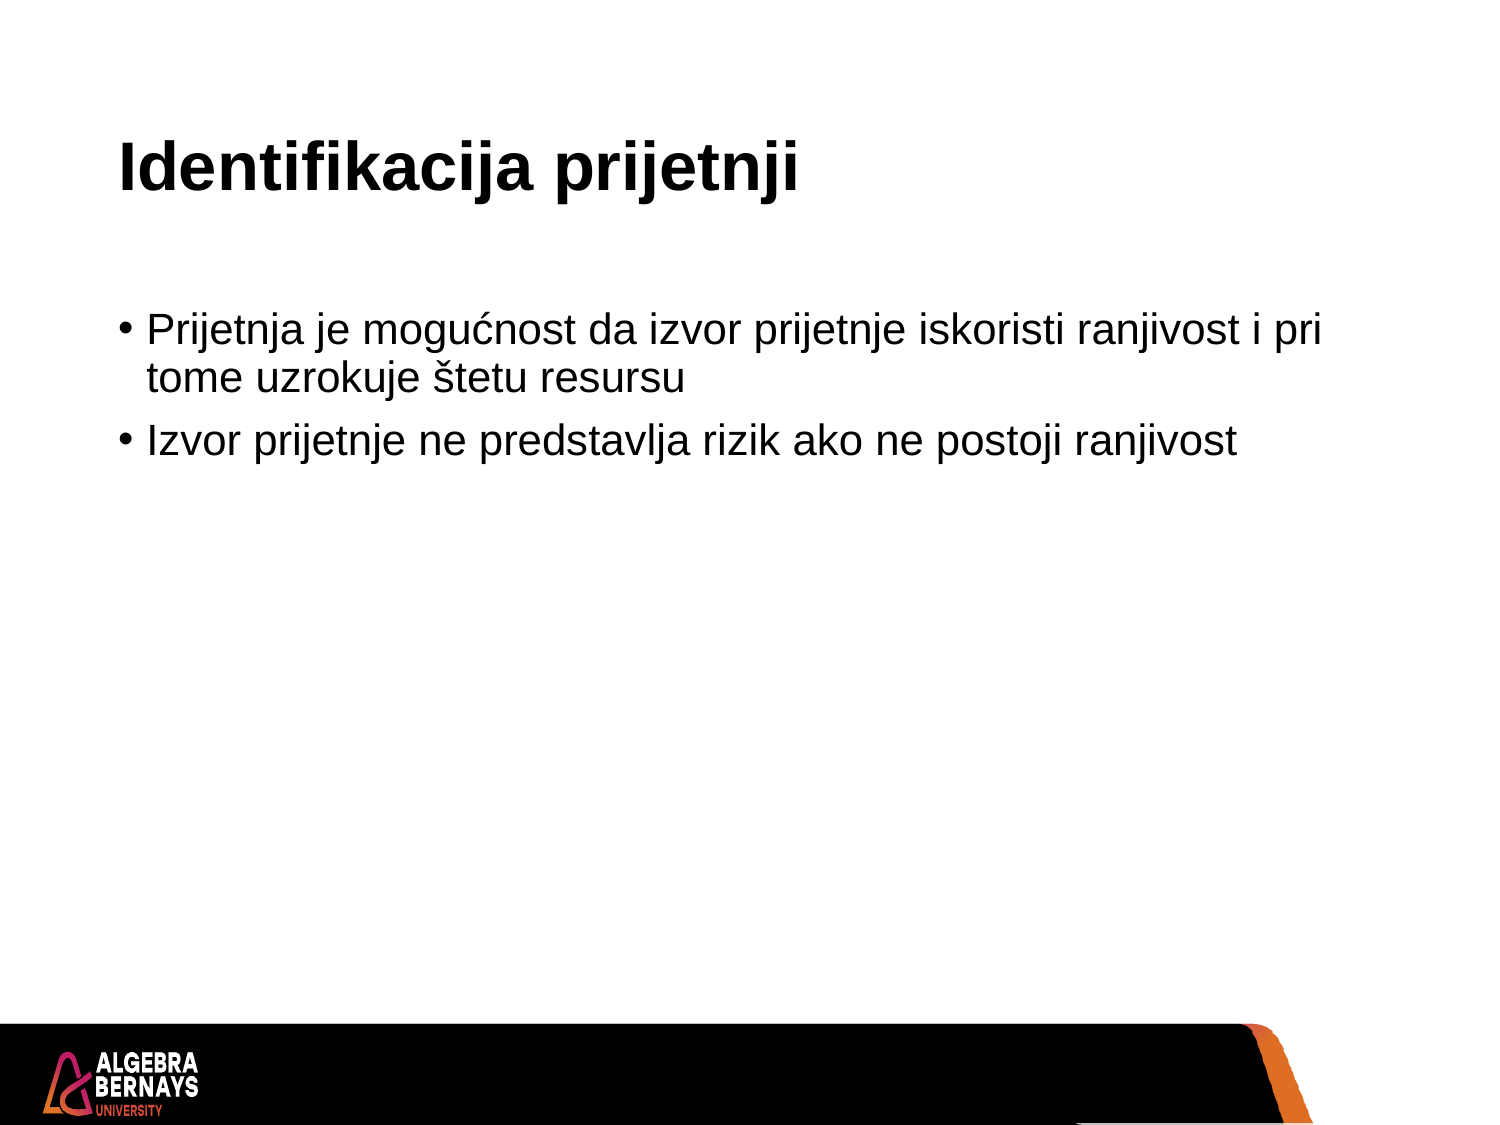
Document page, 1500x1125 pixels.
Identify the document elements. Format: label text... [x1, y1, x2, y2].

picture [0, 1023, 1468, 1125]
list Prijetnja je mogućnost da izvor prijetnje iskoristi ranjivost i pri tome uzrokuje štetu resursu Izvor prijetnje ne predstavlja rizik ako ne postoji ranjivost [103, 299, 1397, 1014]
title Identifikacija prijetnji [103, 59, 1397, 278]
